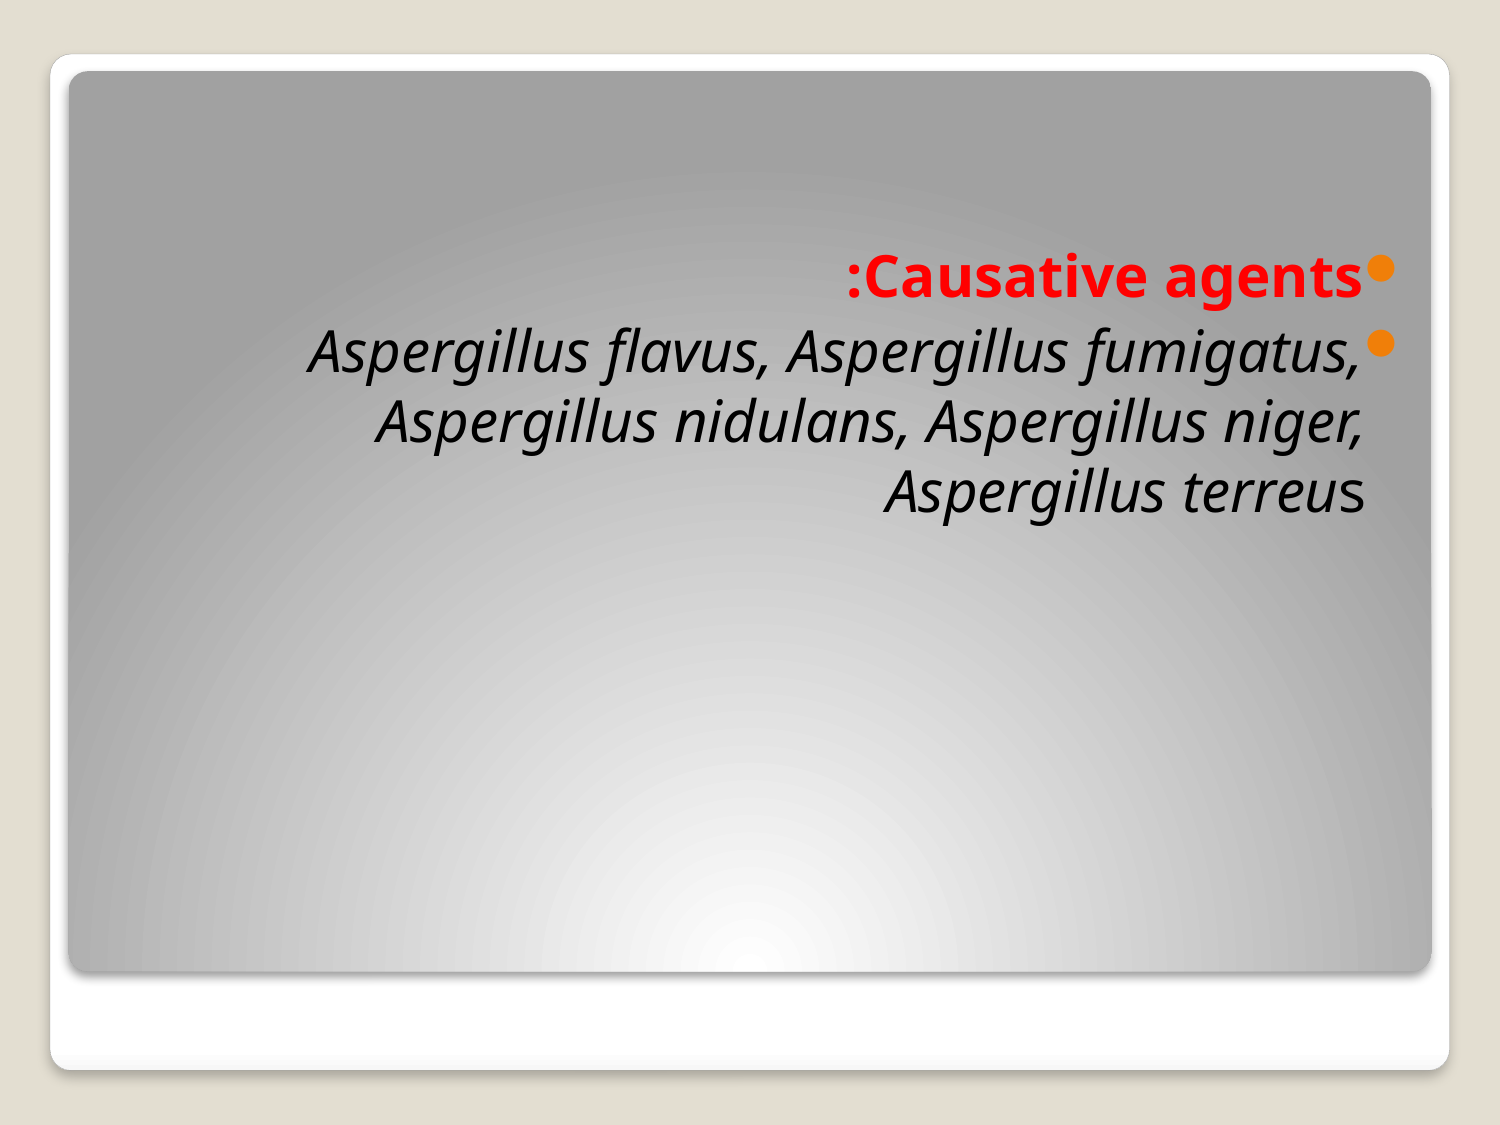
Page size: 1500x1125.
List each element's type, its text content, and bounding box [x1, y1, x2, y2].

list Causative agents: Aspergillus flavus, Aspergillus fumigatus, Aspergillus nidulans, Aspergillus niger, Aspergillus terreus [75, 149, 1425, 1125]
